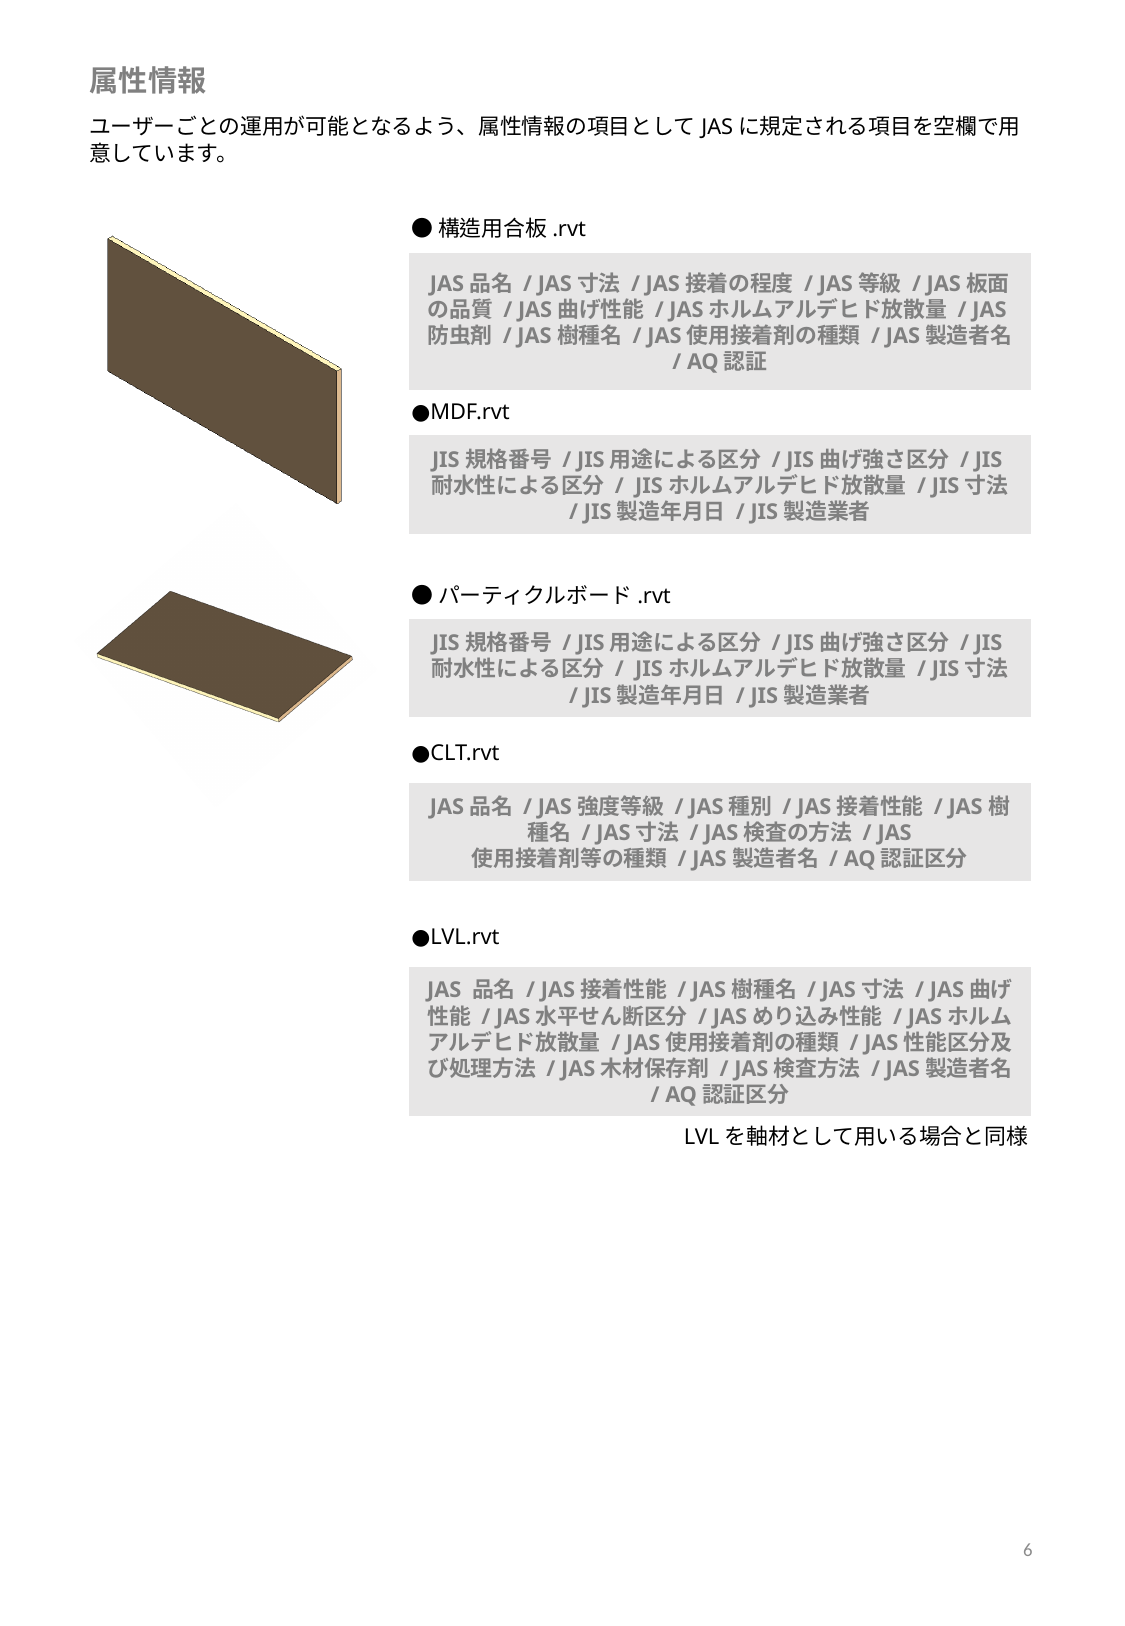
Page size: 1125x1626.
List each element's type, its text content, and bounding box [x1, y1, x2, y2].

picture [74, 226, 376, 806]
text_box JIS規格番号 / JIS用途による区分 / JIS曲げ強さ区分 / JIS耐水性による区分 / JISホルムアルデヒド放散量 / JIS寸法 / JIS製造年月日 / JIS製造業者 [409, 435, 1031, 534]
text_box ●構造用合板.rvt ●MDF.rvt ●パーティクルボード.rvt ●CLT.rvt ●LVL.rvt [396, 206, 1044, 983]
text_box JAS品名 / JAS強度等級 / JAS種別 / JAS接着性能 / JAS樹種名 / JAS寸法 / JAS検査の方法 / JAS 使用接着剤等の種類 / JAS製造者名 / AQ認証区分 [409, 783, 1031, 881]
text_box JAS品名 / JAS寸法 / JAS接着の程度 / JAS等級 / JAS板面の品質 / JAS曲げ性能 / JASホルムアルデヒド放散量 / JAS防虫剤 / JAS樹種名 / JAS使用接着剤の種類 / JAS製造者名 / AQ認証 [409, 253, 1031, 390]
slide_number 6 [794, 1506, 1048, 1593]
text_box 属性情報 [75, 55, 222, 105]
text_box JIS規格番号 / JIS用途による区分 / JIS曲げ強さ区分 / JIS耐水性による区分 / JISホルムアルデヒド放散量 / JIS寸法 / JIS製造年月日 / JIS製造業者 [409, 619, 1031, 717]
text_box JAS 品名 / JAS接着性能 / JAS樹種名 / JAS寸法 / JAS曲げ性能 / JAS水平せん断区分 / JASめり込み性能 / JASホルムアルデヒド放散量 / JAS使用接着剤の種類 / JAS性能区分及び処理方法 / JAS木材保存剤 / JAS検査方法 / JAS製造者名 / AQ認証区分 [409, 967, 1031, 1116]
text_box ユーザーごとの運用が可能となるよう、属性情報の項目としてJASに規定される項目を空欄で用意しています。 [74, 105, 1044, 173]
text_box LVLを軸材として用いる場合と同様 [635, 1114, 1044, 1156]
